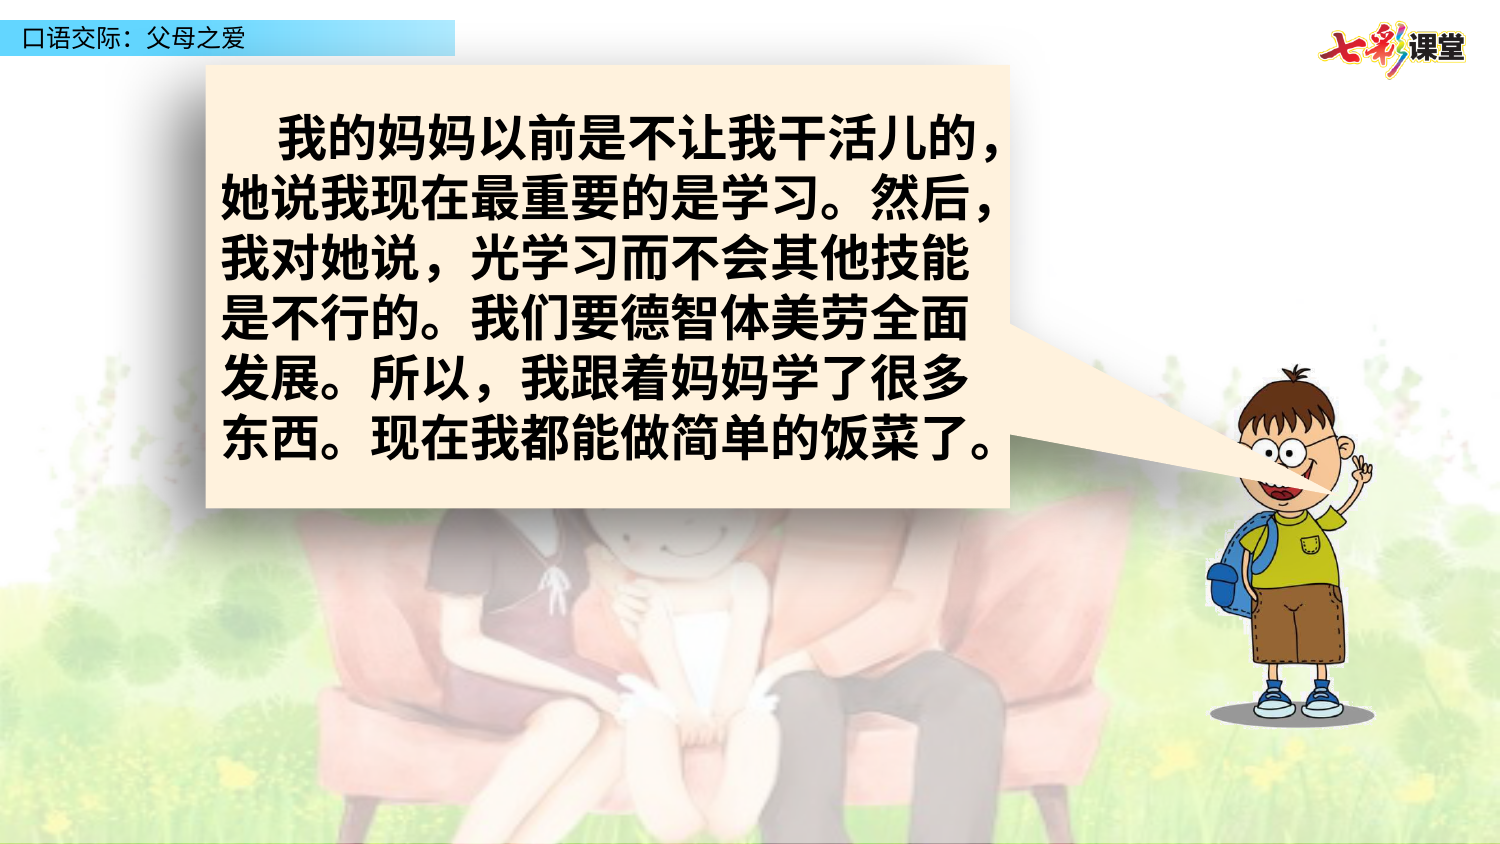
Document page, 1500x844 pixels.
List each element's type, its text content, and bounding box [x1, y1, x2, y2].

text_box 我的妈妈以前是不让我干活儿的，她说我现在最重要的是学习。然后，我对她说，光学习而不会其他技能是不行的。我们要德智体美劳全面发展。所以，我跟着妈妈学了很多东西。现在我都能做简单的饭菜了。 [203, 62, 1133, 511]
picture [1138, 358, 1500, 730]
picture [1316, 20, 1468, 80]
